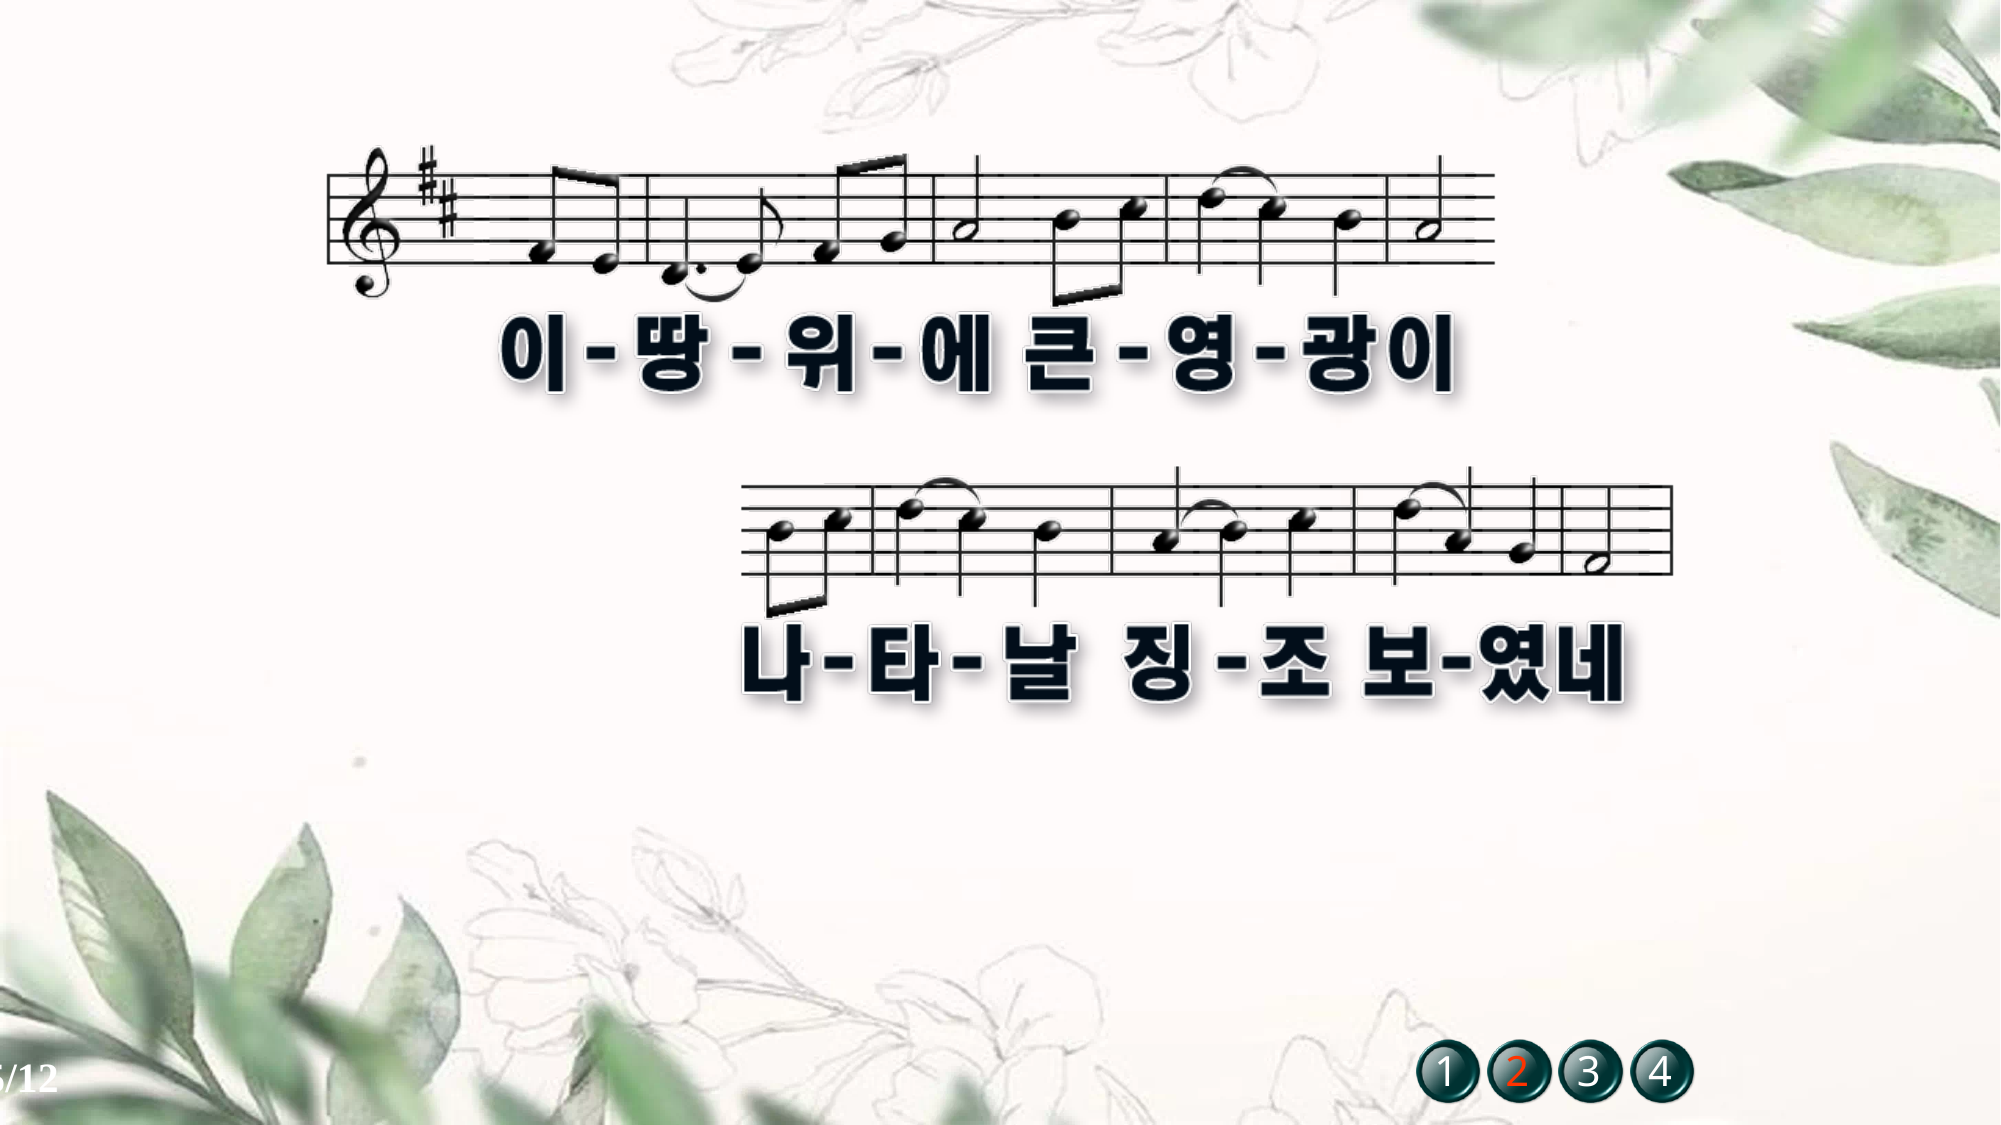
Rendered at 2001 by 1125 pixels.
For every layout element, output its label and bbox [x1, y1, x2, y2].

text_box [1484, 1035, 1555, 1106]
text_box [1627, 1035, 1697, 1106]
text_box [1555, 1035, 1626, 1106]
picture [0, 0, 2001, 1125]
text_box [1413, 1035, 1484, 1106]
